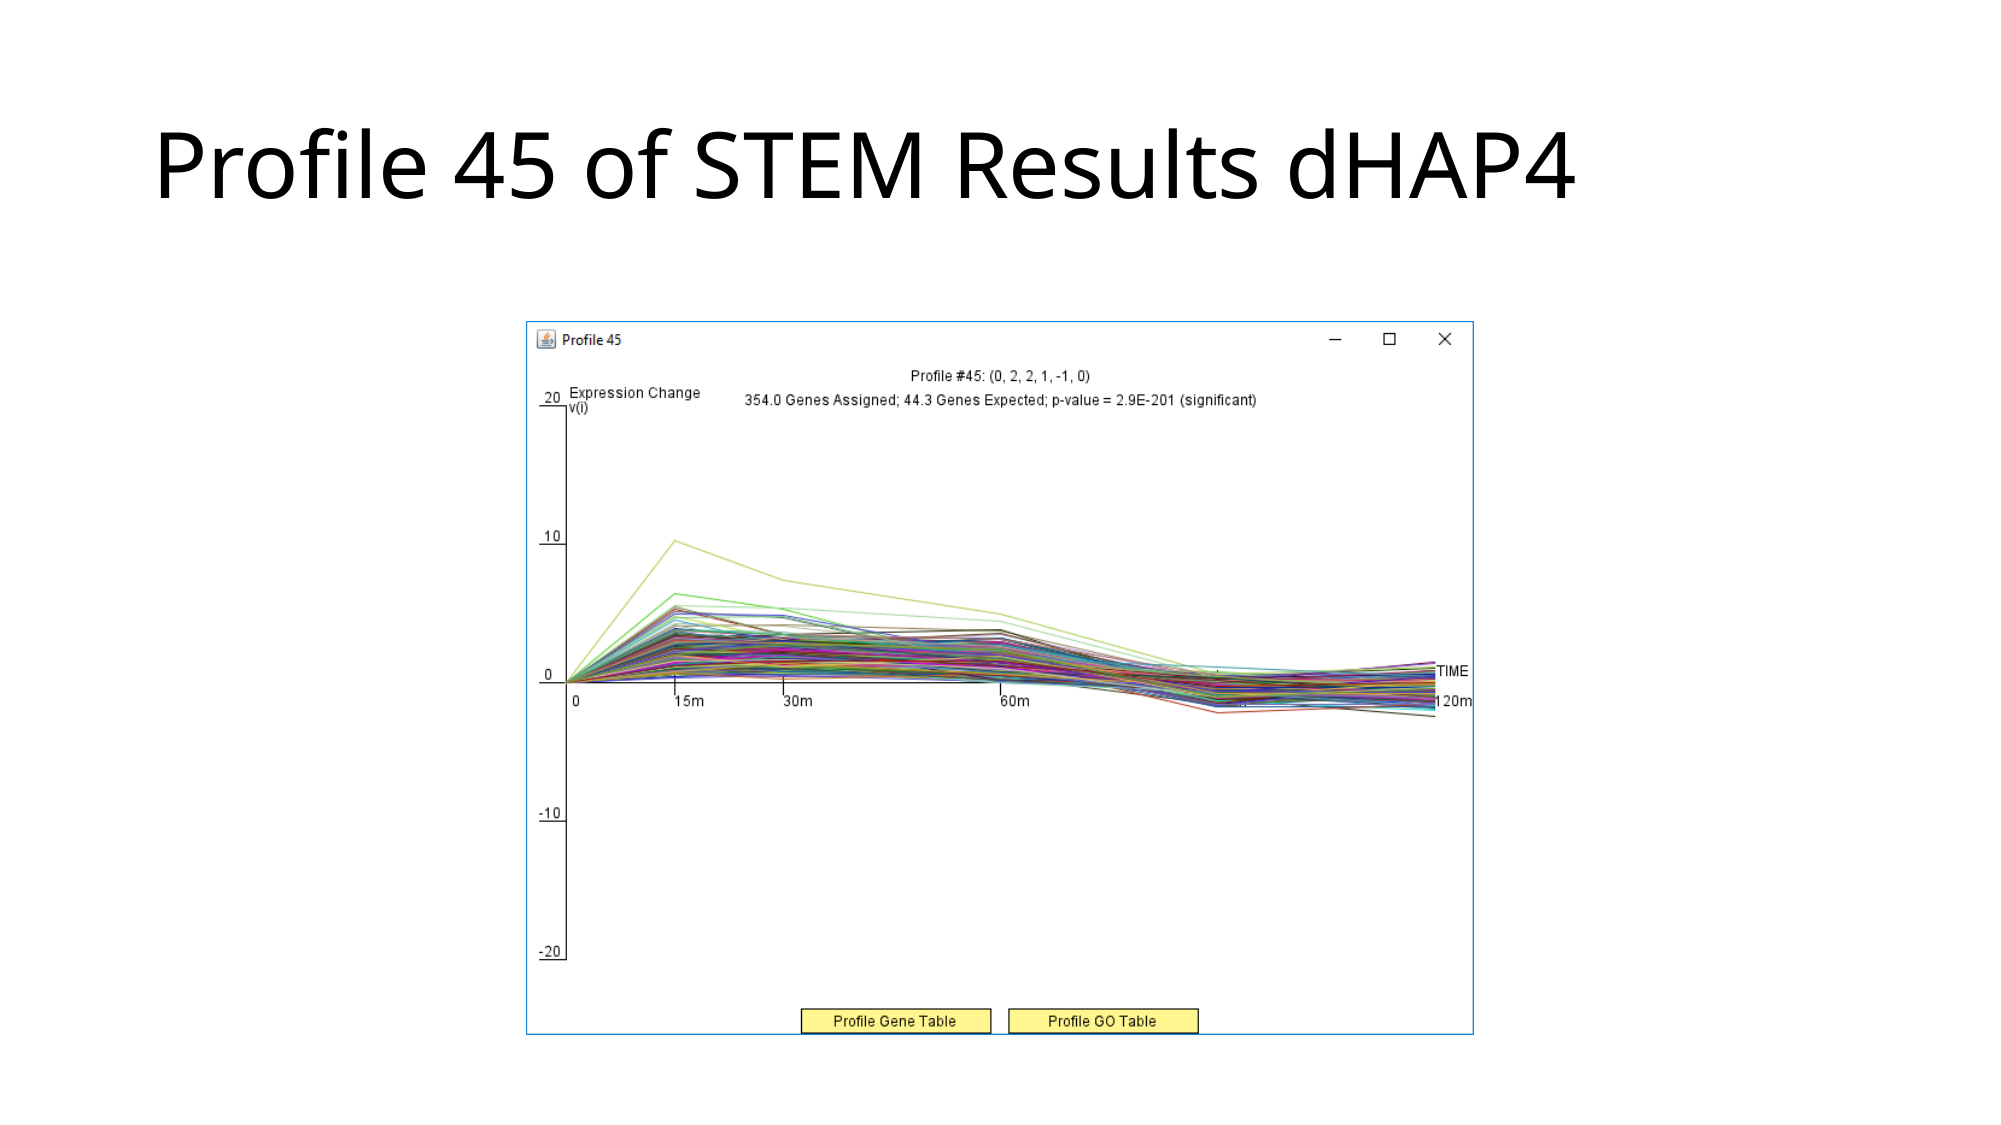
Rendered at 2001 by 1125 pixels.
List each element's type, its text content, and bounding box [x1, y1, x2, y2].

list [526, 321, 1474, 1035]
title Profile 45 of STEM Results dHAP4 [137, 59, 1863, 278]
